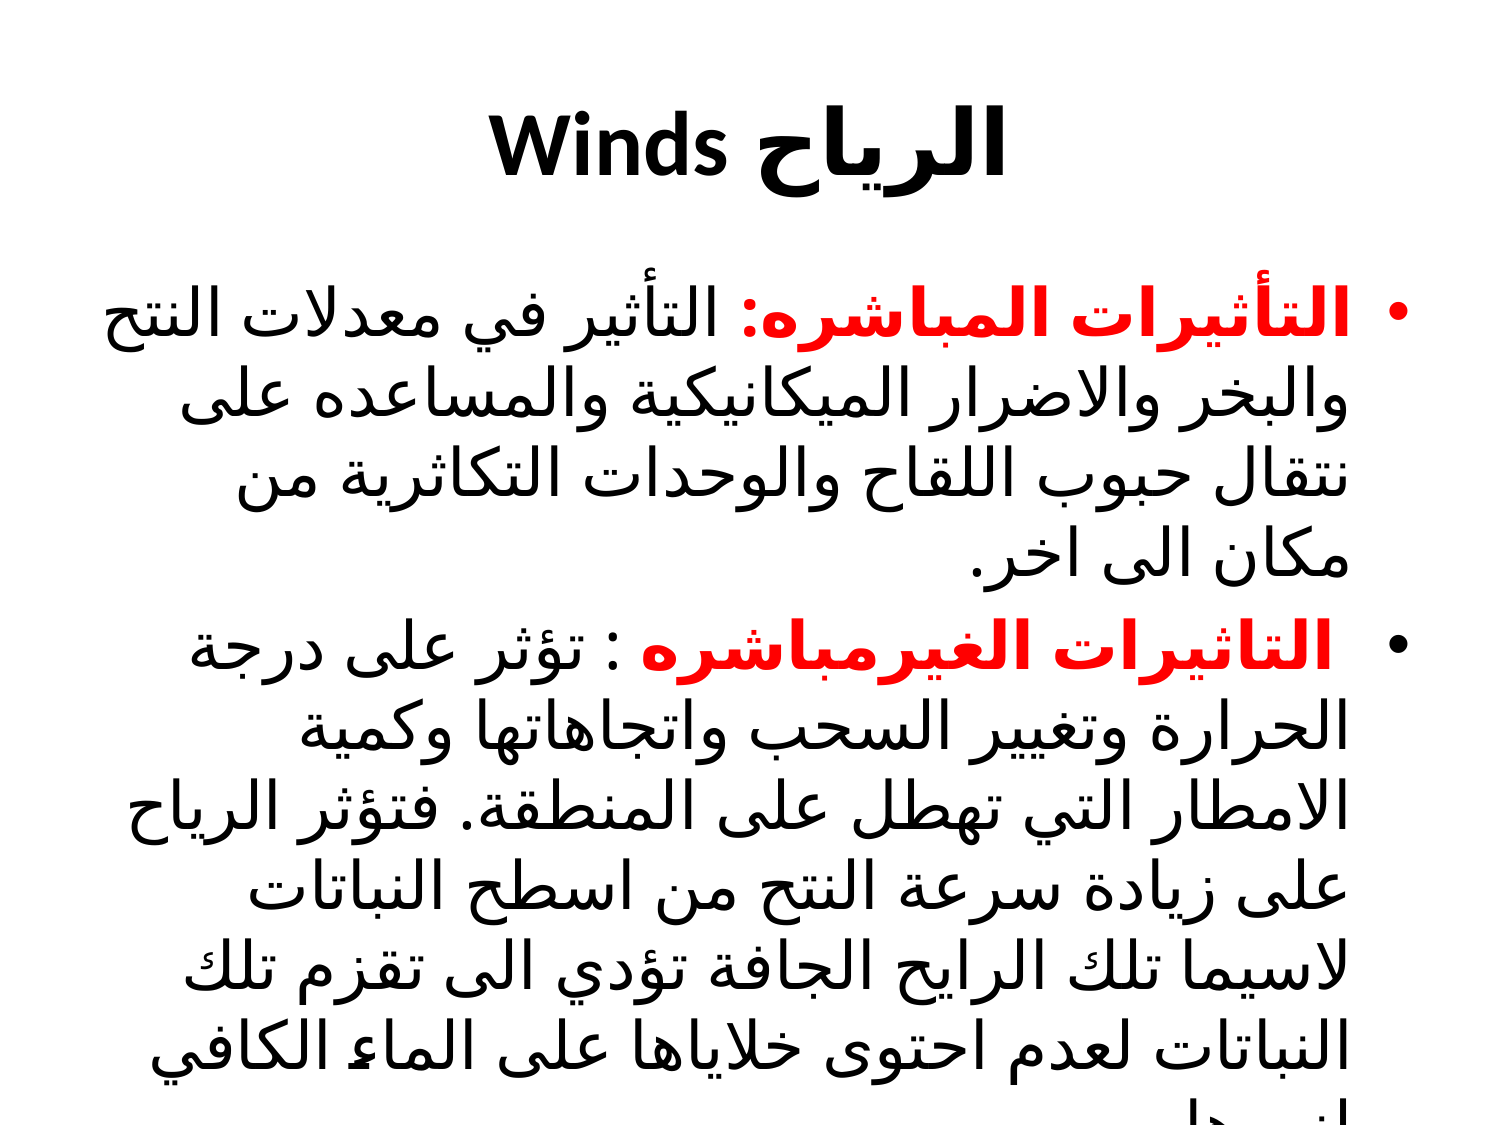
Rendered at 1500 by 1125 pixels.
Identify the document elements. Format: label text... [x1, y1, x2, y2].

list التأثيرات المباشره: التأثير في معدلات النتح والبخر والاضرار الميكانيكية والمساعده على نتقال حبوب اللقاح والوحدات التكاثرية من مكان الى اخر. التاثيرات الغيرمباشره : تؤثر على درجة الحرارة وتغيير السحب واتجاهاتها وكمية الامطار التي تهطل على المنطقة. فتؤثر الرياح على زيادة سرعة النتح من اسطح النباتات لاسيما تلك الرايح الجافة تؤدي الى تقزم تلك النباتات لعدم احتوى خلاياها على الماء الكافي لنموها. [75, 262, 1425, 1005]
title الرياح Winds [75, 45, 1425, 233]
